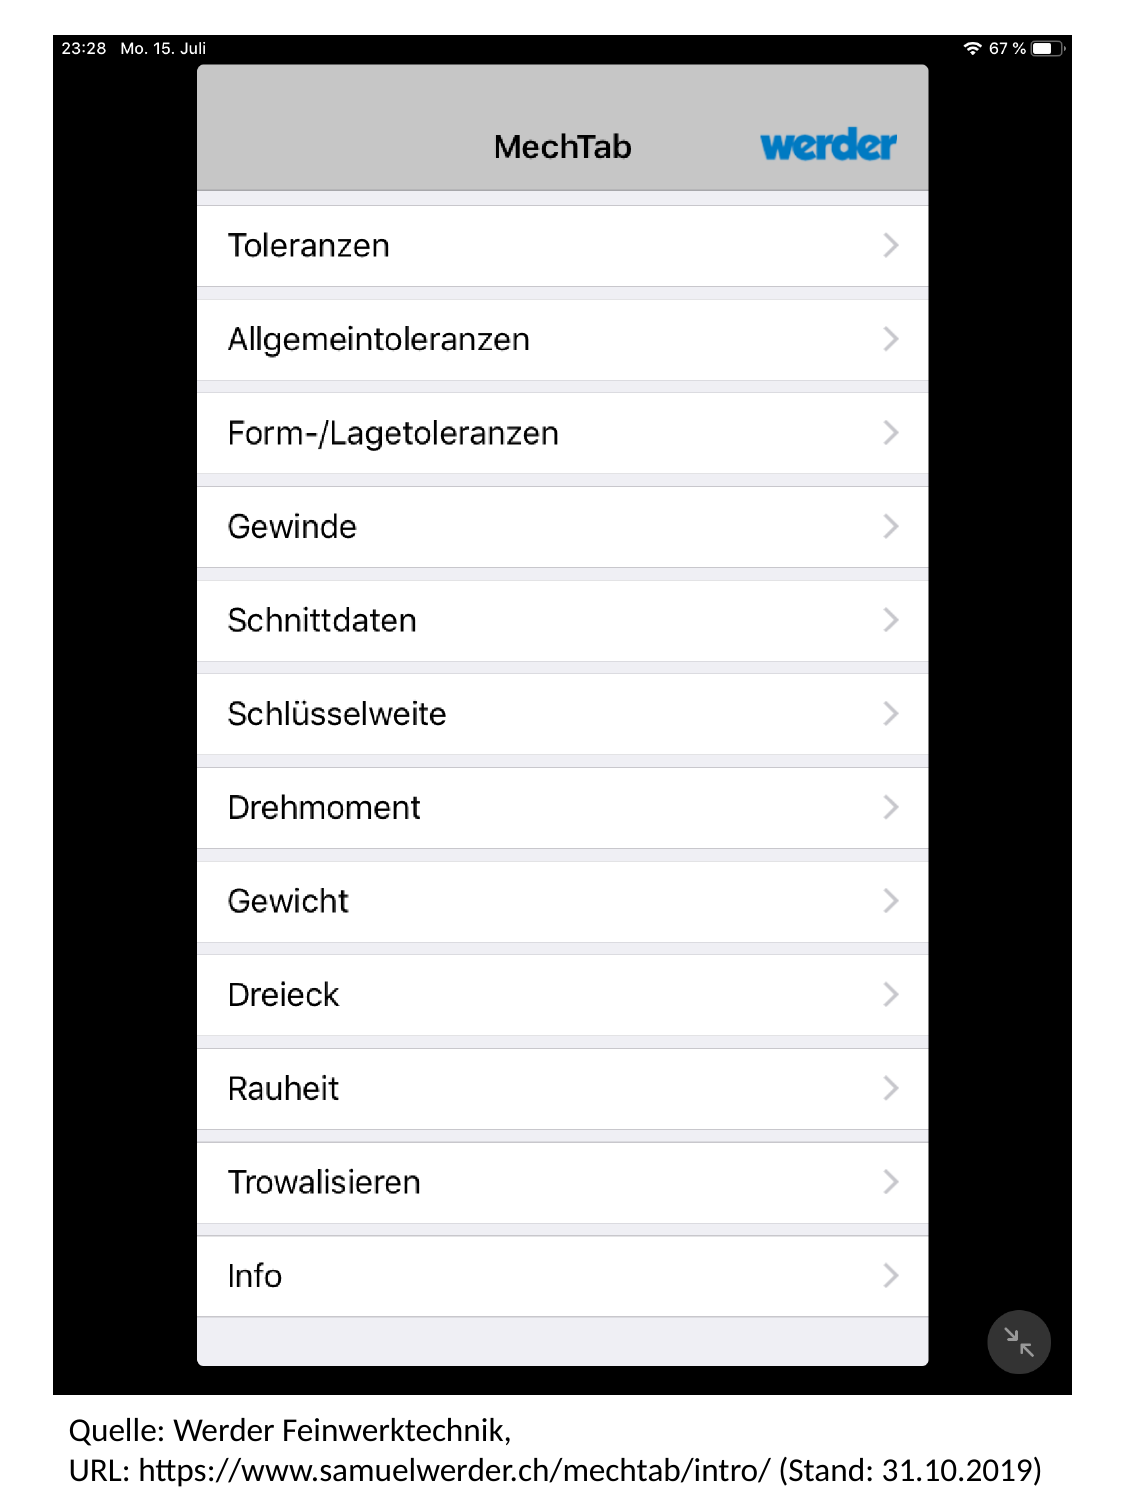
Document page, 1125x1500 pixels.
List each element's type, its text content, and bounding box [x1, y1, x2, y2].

picture [53, 35, 1072, 1395]
text_box Quelle: Werder Feinwerktechnik, URL: https://www.samuelwerder.ch/mechtab/intro/ (Stand: 31.10.2019) [53, 1400, 1074, 1496]
